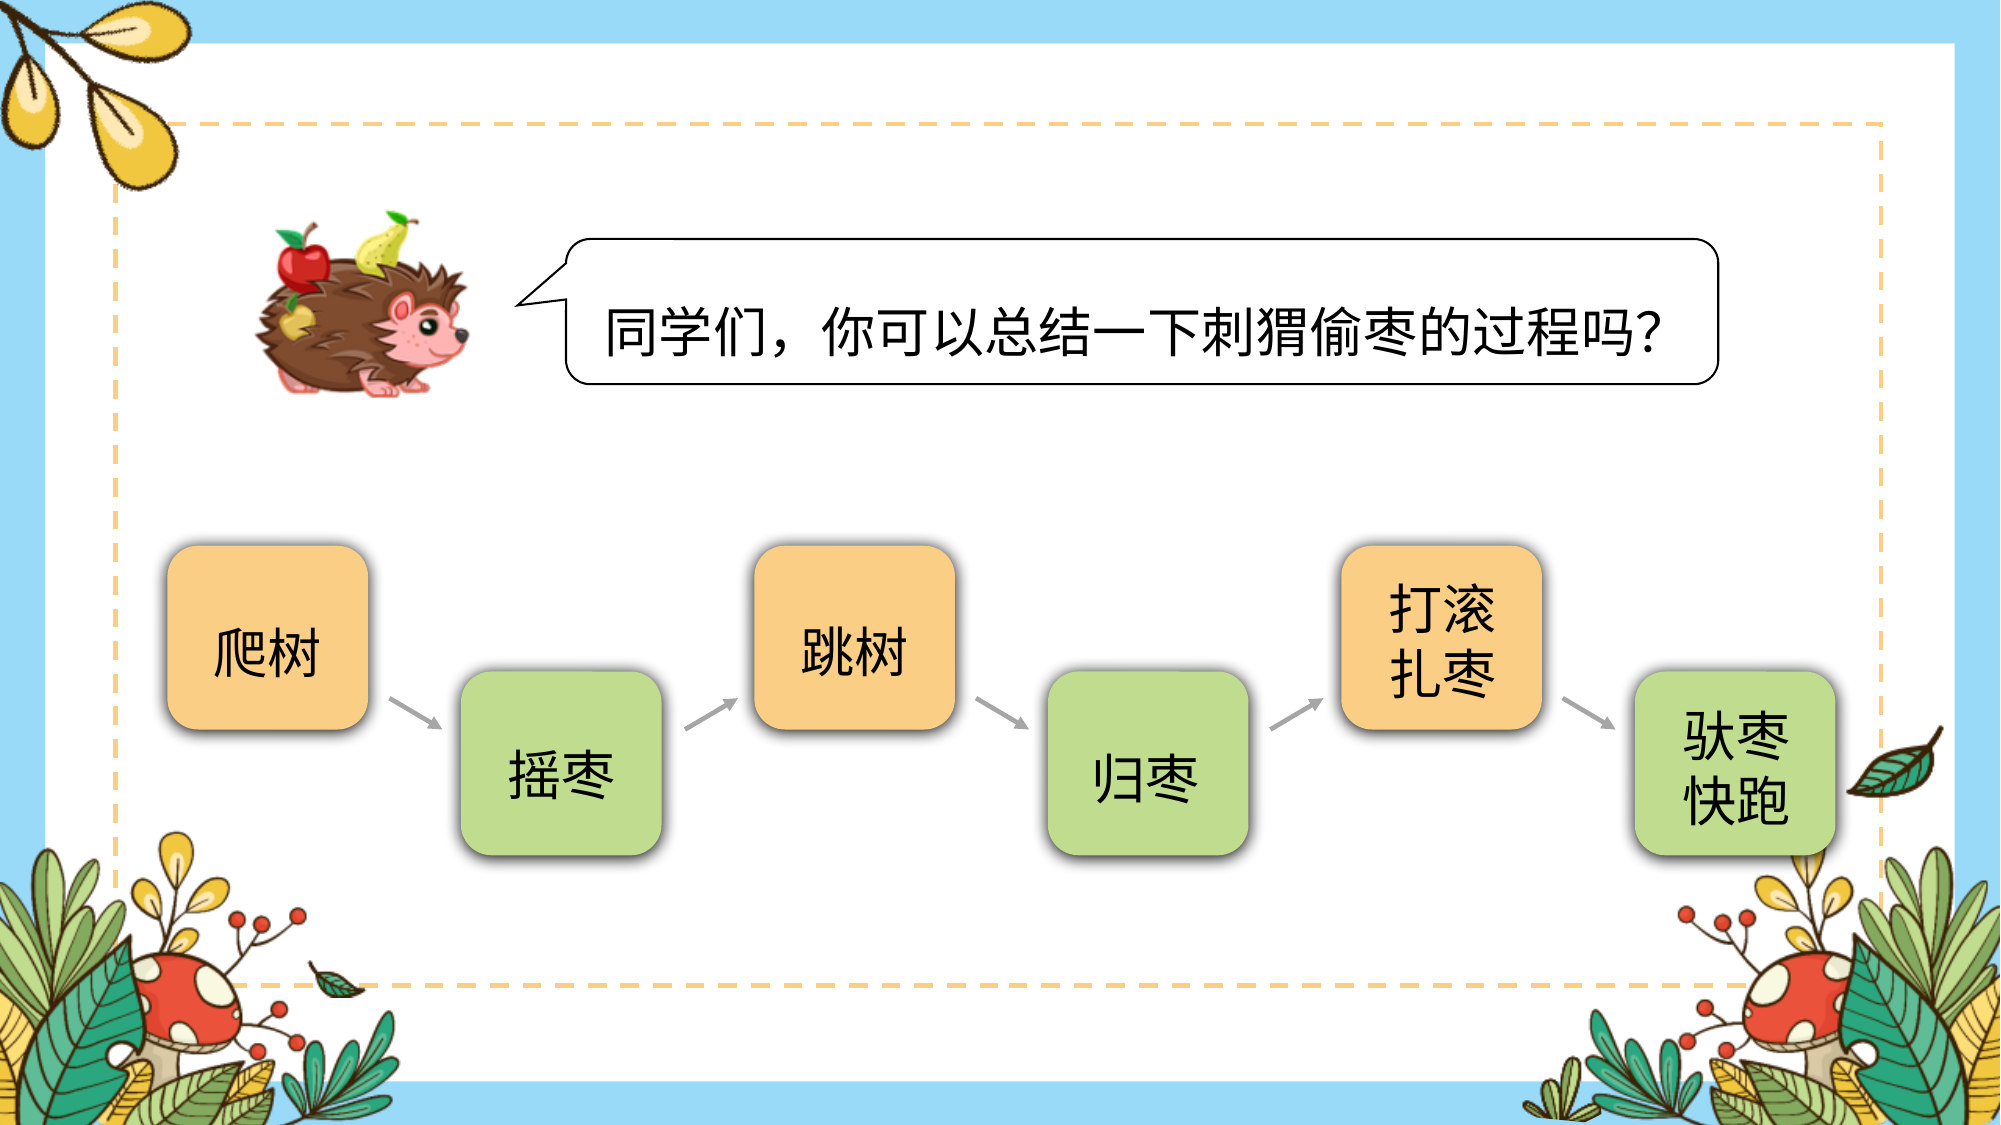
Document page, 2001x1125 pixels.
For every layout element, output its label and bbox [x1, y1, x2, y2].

text_box [389, 698, 443, 730]
text_box [460, 671, 662, 856]
text_box [1634, 671, 1836, 856]
text_box [1047, 671, 1249, 856]
text_box [1270, 698, 1324, 730]
picture [240, 194, 493, 412]
text_box [1562, 698, 1616, 730]
text_box [0, 0, 2000, 1125]
text_box [975, 698, 1030, 730]
text_box [684, 698, 738, 730]
text_box [167, 545, 369, 730]
text_box [754, 545, 955, 730]
text_box [1341, 545, 1542, 730]
